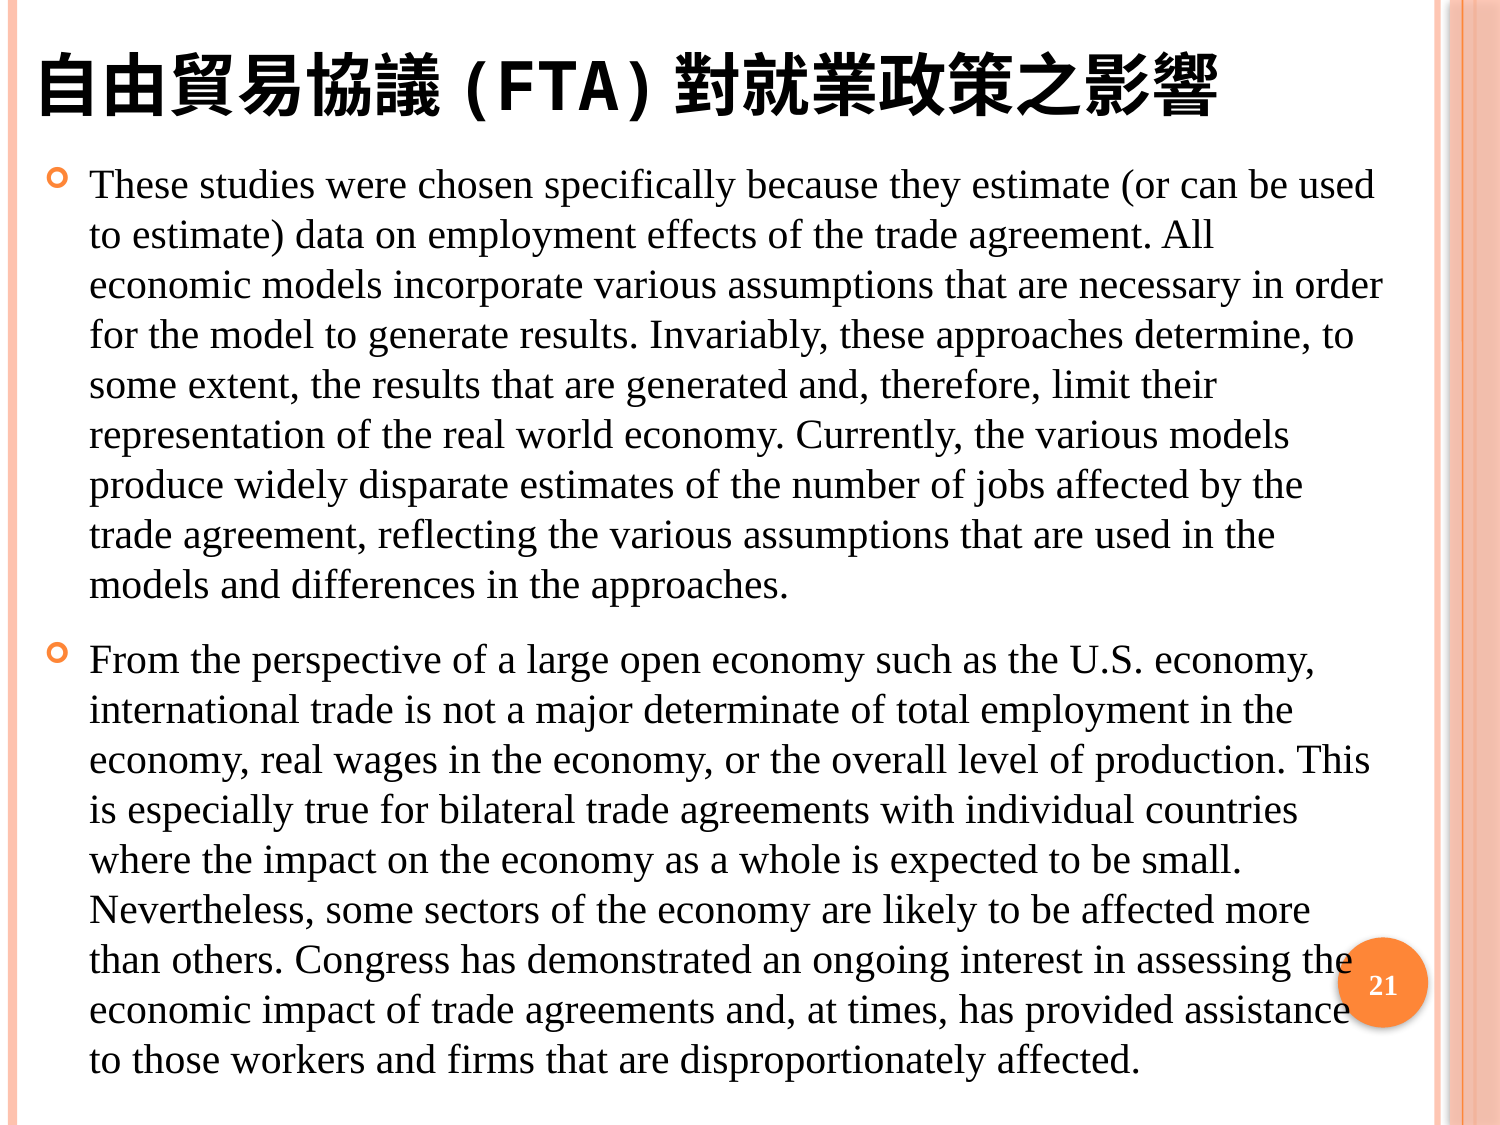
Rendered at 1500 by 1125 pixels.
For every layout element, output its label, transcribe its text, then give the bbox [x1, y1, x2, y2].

list These studies were chosen specifically because they estimate (or can be used to estimate) data on employment effects of the trade agreement. All economic models incorporate various assumptions that are necessary in order for the model to generate results. Invariably, these approaches determine, to some extent, the results that are generated and, therefore, limit their representation of the real world economy. Currently, the various models produce widely disparate estimates of the number of jobs affected by the trade agreement, reflecting the various assumptions that are used in the models and differences in the approaches. From the perspective of a large open economy such as the U.S. economy, international trade is not a major determinate of total employment in the economy, real wages in the economy, or the overall level of production. This is especially true for bilateral trade agreements with individual countries where the impact on the economy as a whole is expected to be small. Nevertheless, some sectors of the economy are likely to be affected more than others. Congress has demonstrated an ongoing interest in assessing the economic impact of trade agreements and, at times, has provided assistance to those workers and firms that are disproportionately affected. [29, 148, 1400, 1107]
slide_number 21 [1333, 940, 1434, 1026]
title 自由貿易協議(FTA)對就業政策之影響 [17, 7, 1459, 159]
